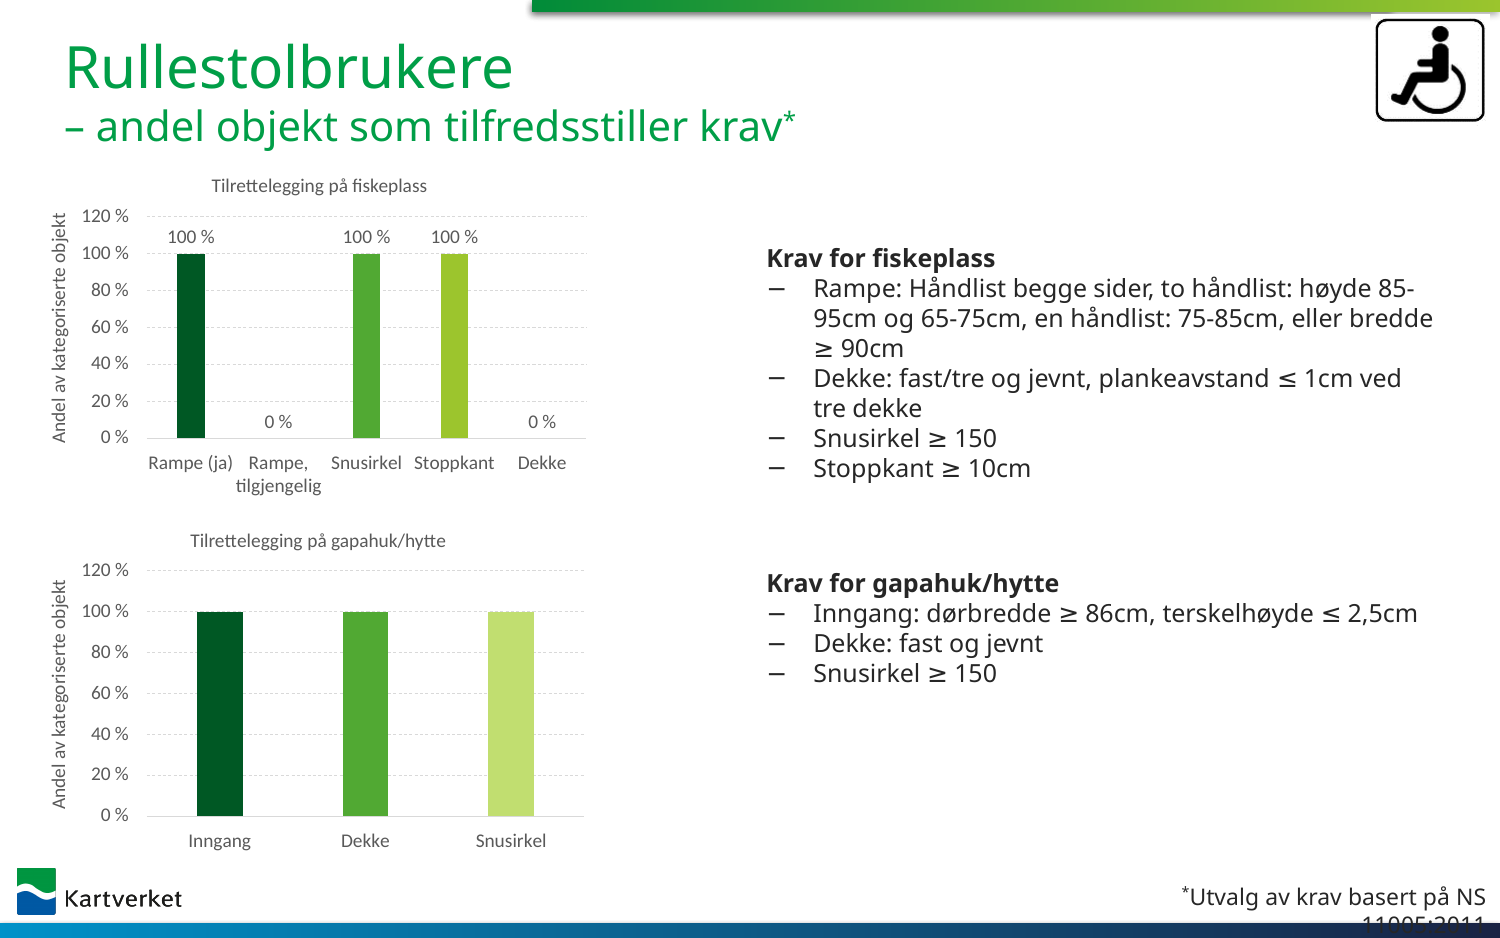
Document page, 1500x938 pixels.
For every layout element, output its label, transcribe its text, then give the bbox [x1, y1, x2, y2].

text_box Rullestolbrukere – andel objekt som tilfredsstiller krav* [49, 29, 1431, 158]
picture [1371, 13, 1491, 127]
picture [41, 520, 596, 859]
picture [41, 166, 598, 505]
text_box Krav for fiskeplass Rampe: Håndlist begge sider, to håndlist: høyde 85-95cm og 65-75cm, en håndlist: 75-85cm, eller bredde ≥ 90cm Dekke: fast/tre og jevnt, plankeavstand ≤ 1cm ved tre dekke Snusirkel ≥ 150 Stoppkant ≥ 10cm [751, 235, 1452, 490]
text_box Krav for gapahuk/hytte Inngang: dørbredde ≥ 86cm, terskelhøyde ≤ 2,5cm Dekke: fast og jevnt Snusirkel ≥ 150 [751, 560, 1452, 695]
text_box *Utvalg av krav basert på NS 11005:2011 [1068, 873, 1500, 938]
